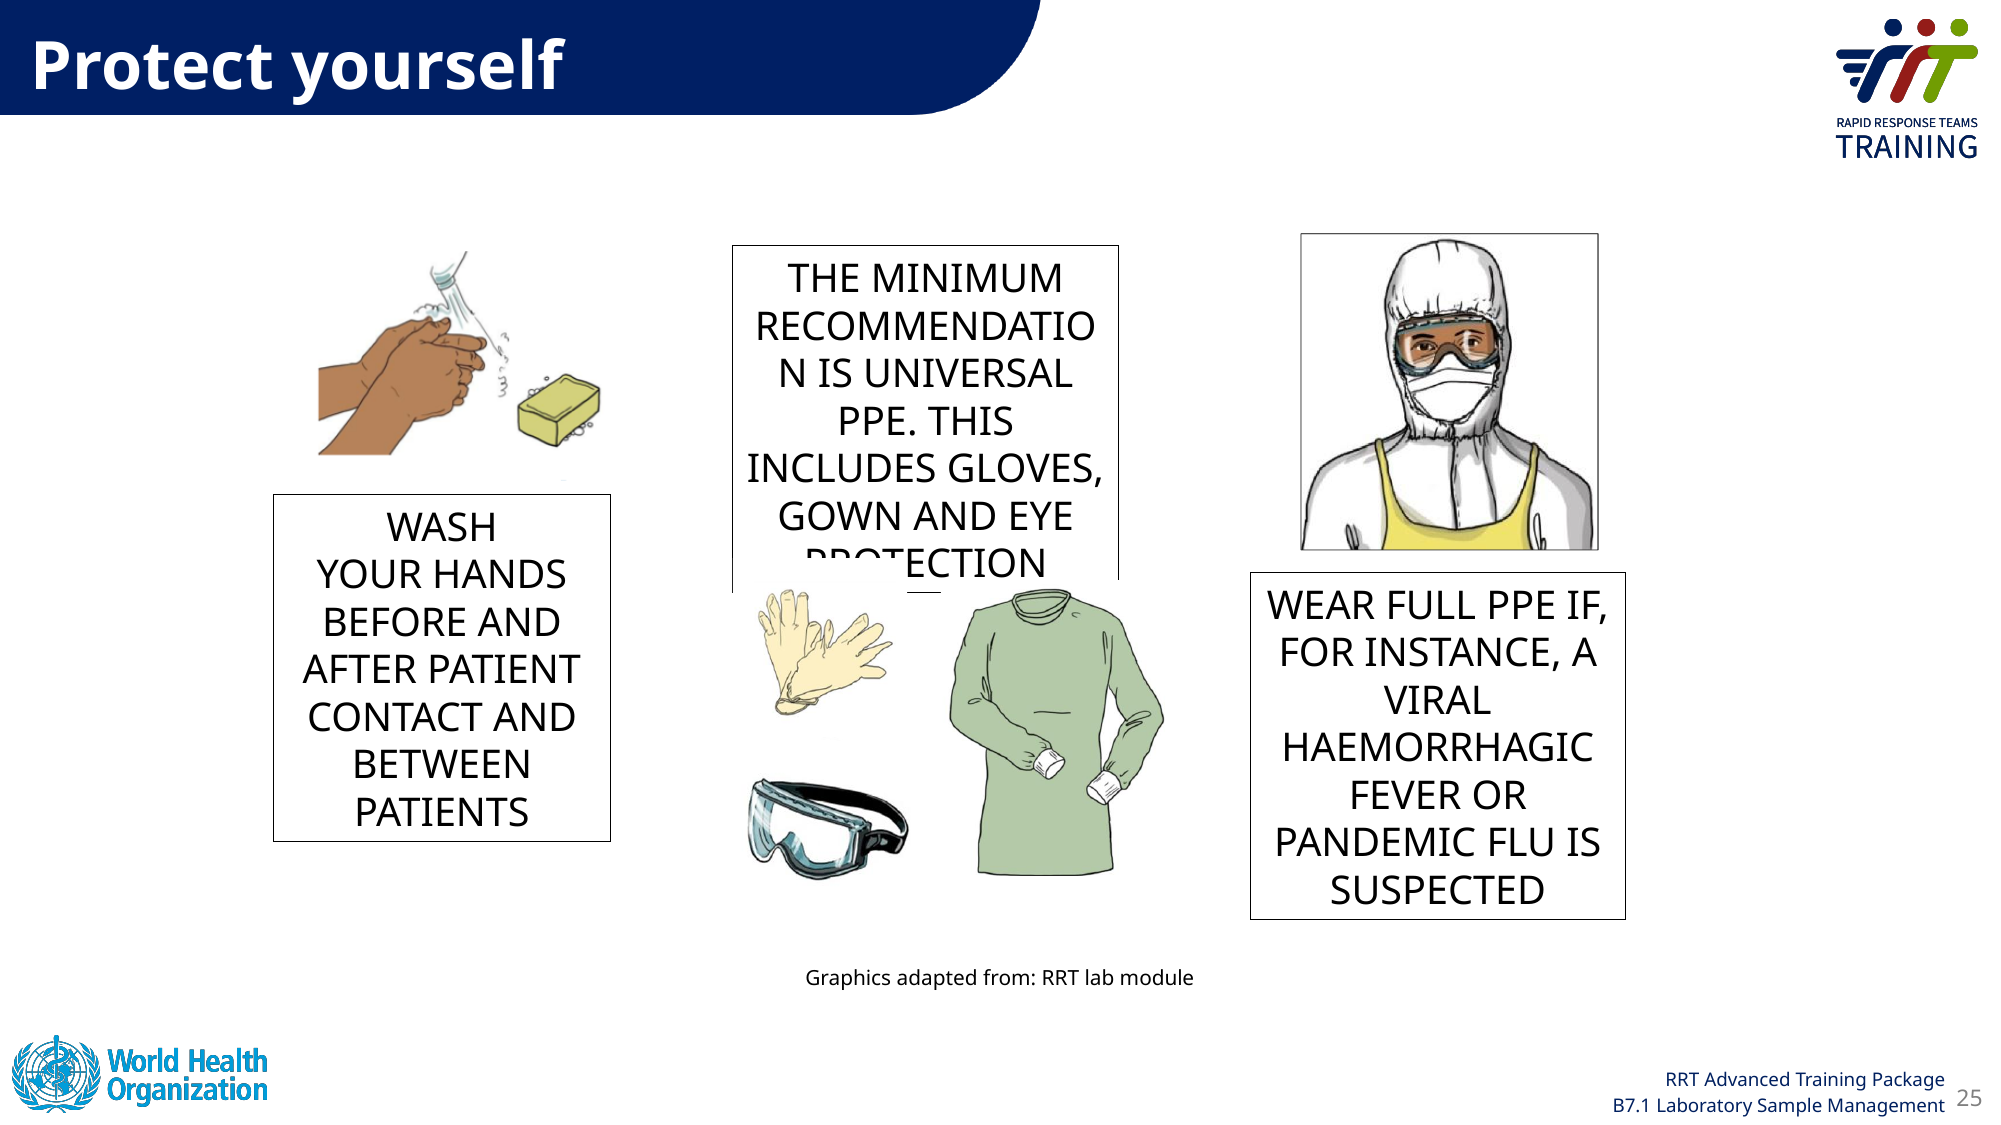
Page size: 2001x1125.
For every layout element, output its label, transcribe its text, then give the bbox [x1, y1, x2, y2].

text_box WEAR FULL PPE IF, FOR INSTANCE, A VIRAL HAEMORRHAGIC FEVER OR PANDEMIC FLU IS SUSPECTED [1250, 572, 1626, 920]
text_box WASH YOUR HANDS BEFORE AND AFTER PATIENT CONTACT AND BETWEEN PATIENTS [273, 494, 611, 842]
picture [71, 1053, 90, 1091]
picture [732, 558, 908, 742]
picture [737, 750, 911, 910]
picture [34, 1054, 43, 1078]
picture [1292, 225, 1606, 560]
picture [59, 1035, 267, 1113]
picture [50, 1108, 62, 1113]
picture [24, 1054, 36, 1087]
picture [0, 0, 1042, 115]
picture [940, 580, 1167, 876]
picture [46, 1056, 54, 1062]
picture [1835, 19, 1978, 167]
picture [36, 1088, 78, 1105]
text_box THE MINIMUM RECOMMENDATION IS UNIVERSAL PPE. THIS INCLUDES GLOVES, GOWN AND EYE PROTECTION [732, 245, 1119, 593]
text_box Graphics adapted from: RRT lab module [796, 955, 1204, 999]
text_box Protect yourself [22, 15, 1000, 122]
picture [12, 1035, 54, 1068]
picture [30, 1083, 37, 1091]
picture [40, 1062, 47, 1070]
picture [12, 1083, 48, 1113]
picture [22, 1062, 26, 1077]
picture [273, 251, 611, 481]
